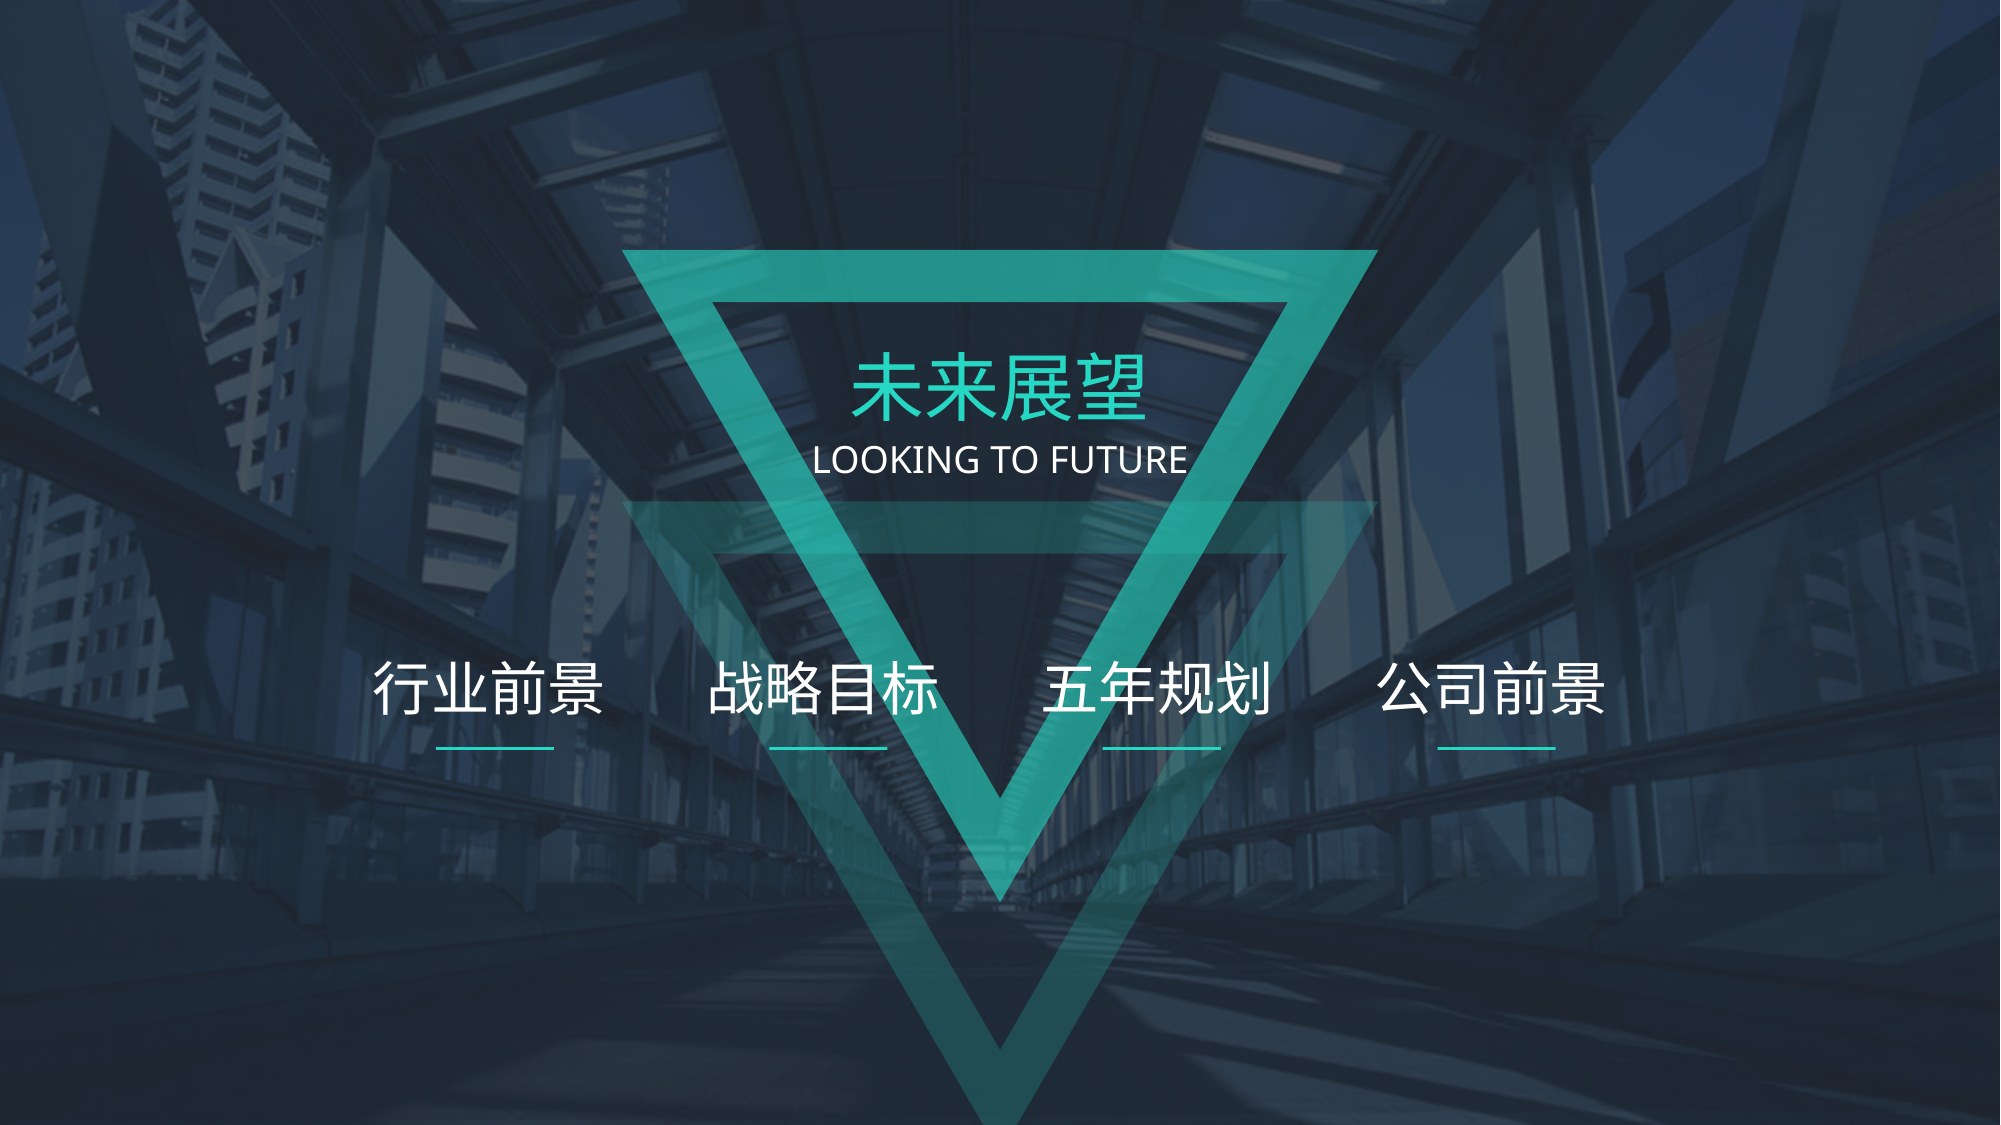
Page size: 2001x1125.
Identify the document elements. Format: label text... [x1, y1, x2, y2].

list 五年规划 [1009, 651, 1305, 731]
list LOOKING TO FUTURE [791, 432, 1209, 489]
list 战略目标 [675, 651, 971, 731]
list 行业前景 [341, 651, 637, 731]
list 公司前景 [1343, 651, 1639, 731]
list 未来展望 [793, 342, 1207, 432]
